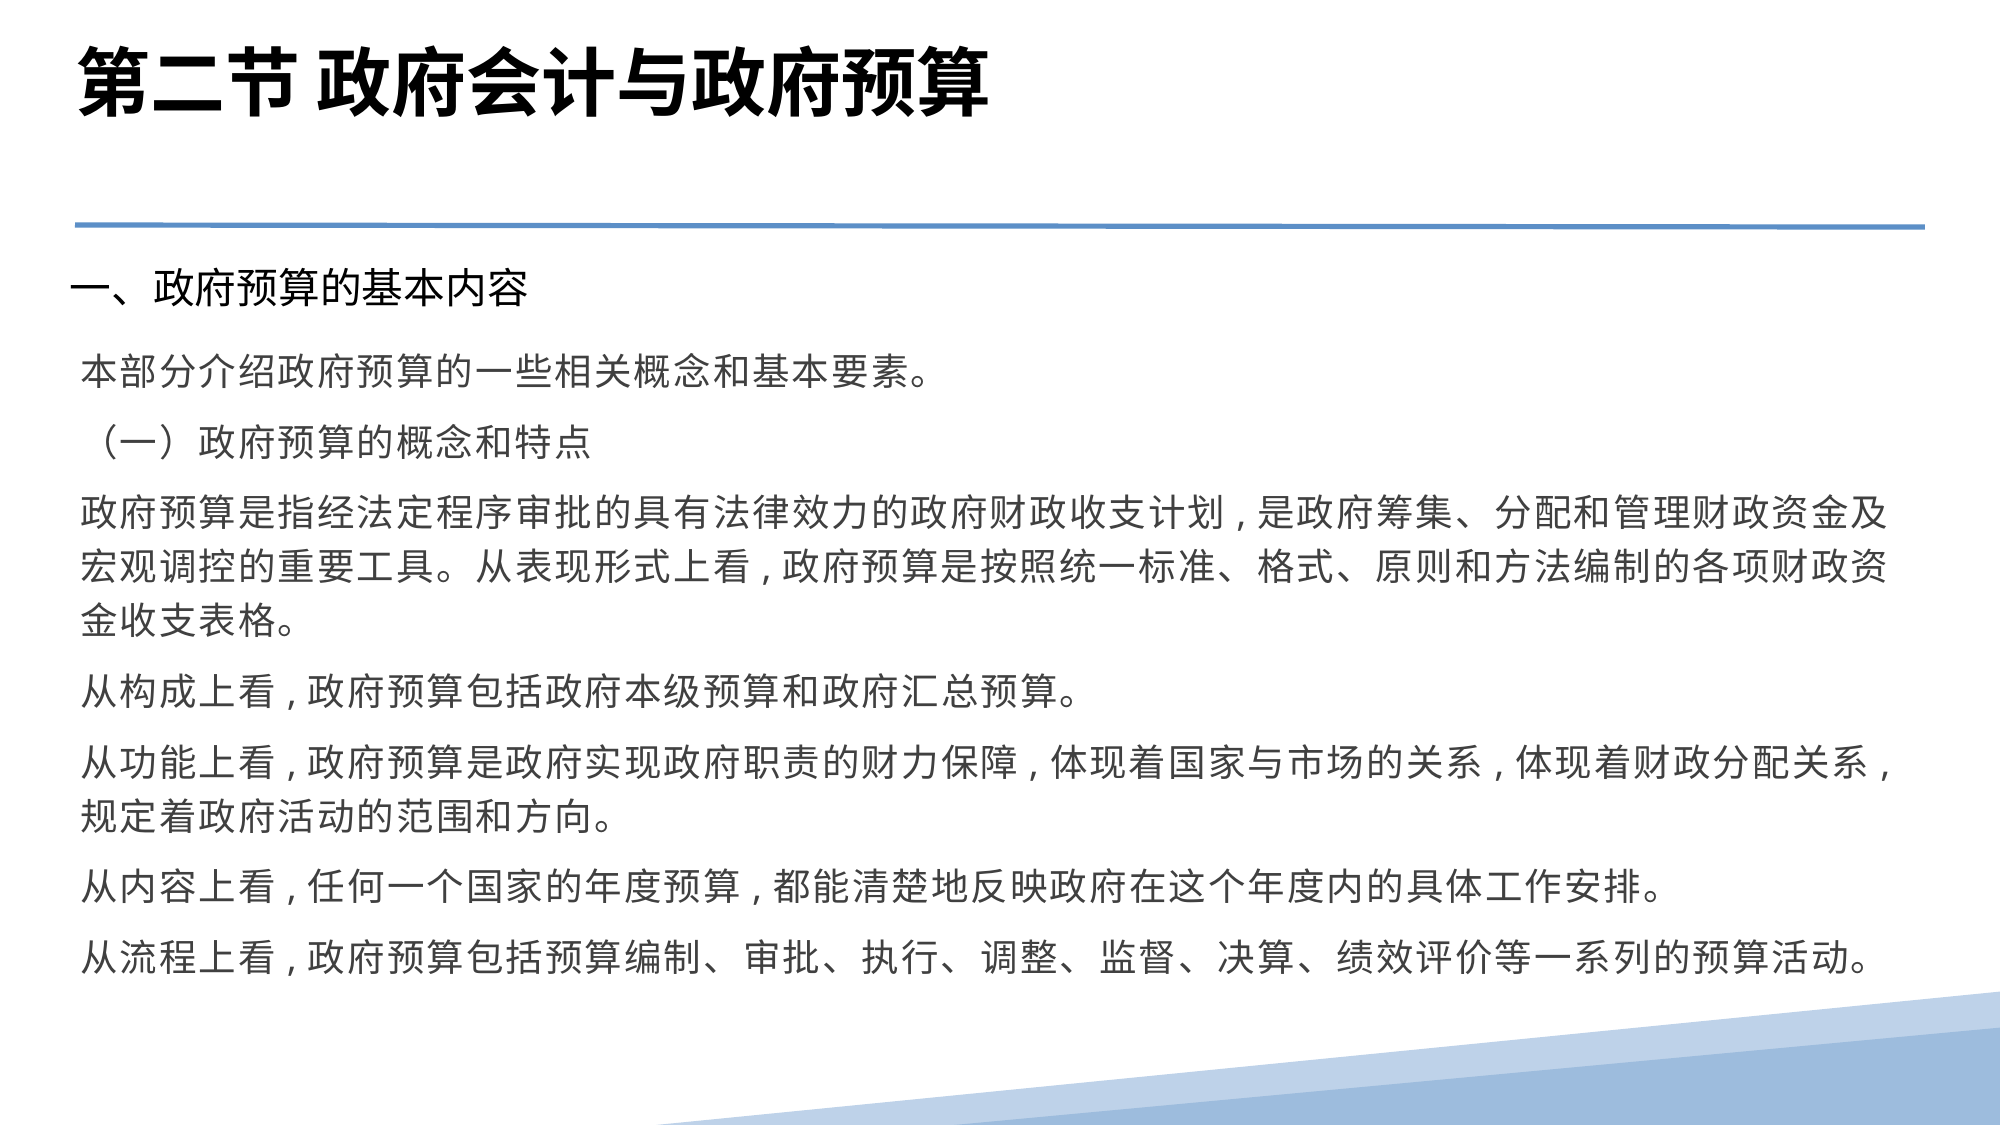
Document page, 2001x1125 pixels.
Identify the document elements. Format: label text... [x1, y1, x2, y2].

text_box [656, 991, 2000, 1125]
text_box 一、政府预算的基本内容 [69, 252, 1920, 327]
text_box 本部分介绍政府预算的一些相关概念和基本要素。 （一）政府预算的概念和特点 政府预算是指经法定程序审批的具有法律效力的政府财政收支计划,是政府筹集、分配和管理财政资金及宏观调控的重要工具。从表现形式上看,政府预算是按照统一标准、格式、原则和方法编制的各项财政资金收支表格。 从构成上看,政府预算包括政府本级预算和政府汇总预算。 从功能上看,政府预算是政府实现政府职责的财力保障,体现着国家与市场的关系,体现着财政分配关系,规定着政府活动的范围和方向。 从内容上看,任何一个国家的年度预算,都能清楚地反映政府在这个年度内的具体工作安排。 从流程上看,政府预算包括预算编制、审批、执行、调整、监督、决算、绩效评价等一系列的预算活动。 [69, 327, 1906, 1068]
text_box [74, 224, 1925, 228]
text_box 第二节 政府会计与政府预算 [75, 24, 1925, 125]
